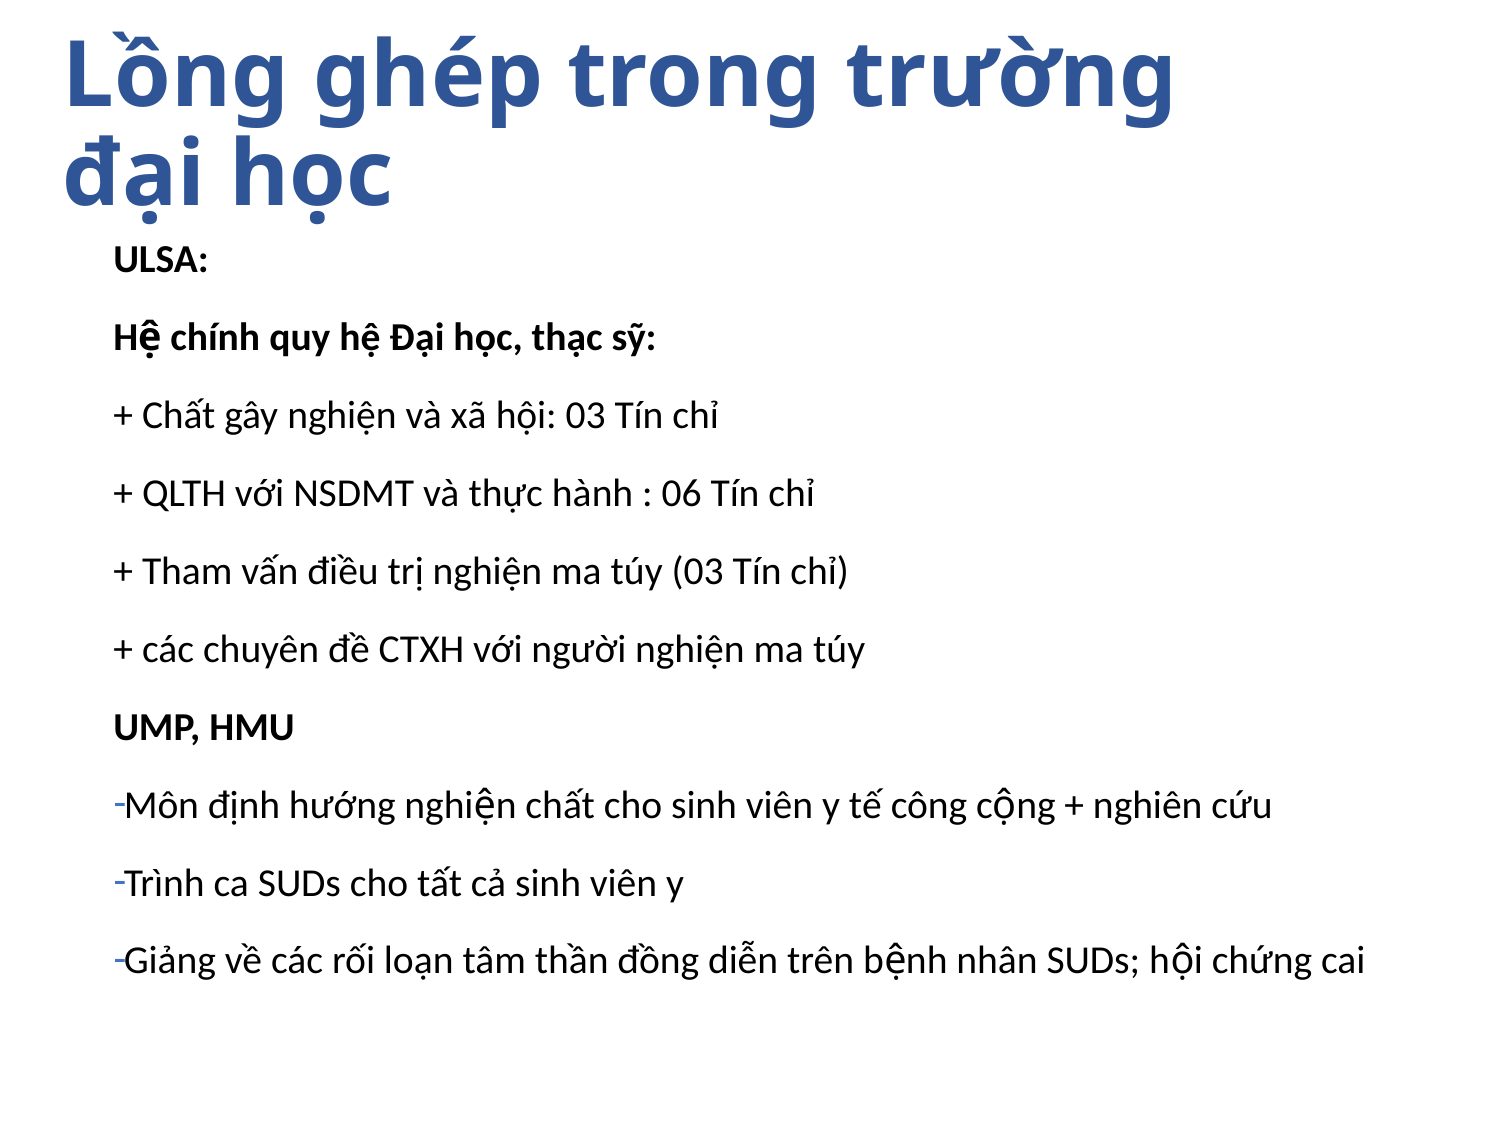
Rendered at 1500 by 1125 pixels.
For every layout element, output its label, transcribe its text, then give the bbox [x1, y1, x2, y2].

title Lồng ghép trong trường đại học [47, 17, 1342, 236]
list ULSA: Hệ chính quy hệ Đại học, thạc sỹ: + Chất gây nghiện và xã hội: 03 Tín chỉ + QLTH với NSDMT và thực hành : 06 Tín chỉ + Tham vấn điều trị nghiện ma túy (03 Tín chỉ) + các chuyên đề CTXH với người nghiện ma túy UMP, HMU Môn định hướng nghiện chất cho sinh viên y tế công cộng + nghiên cứu Trình ca SUDs cho tất cả sinh viên y Giảng về các rối loạn tâm thần đồng diễn trên bệnh nhân SUDs; hội chứng cai [80, 211, 1397, 1059]
